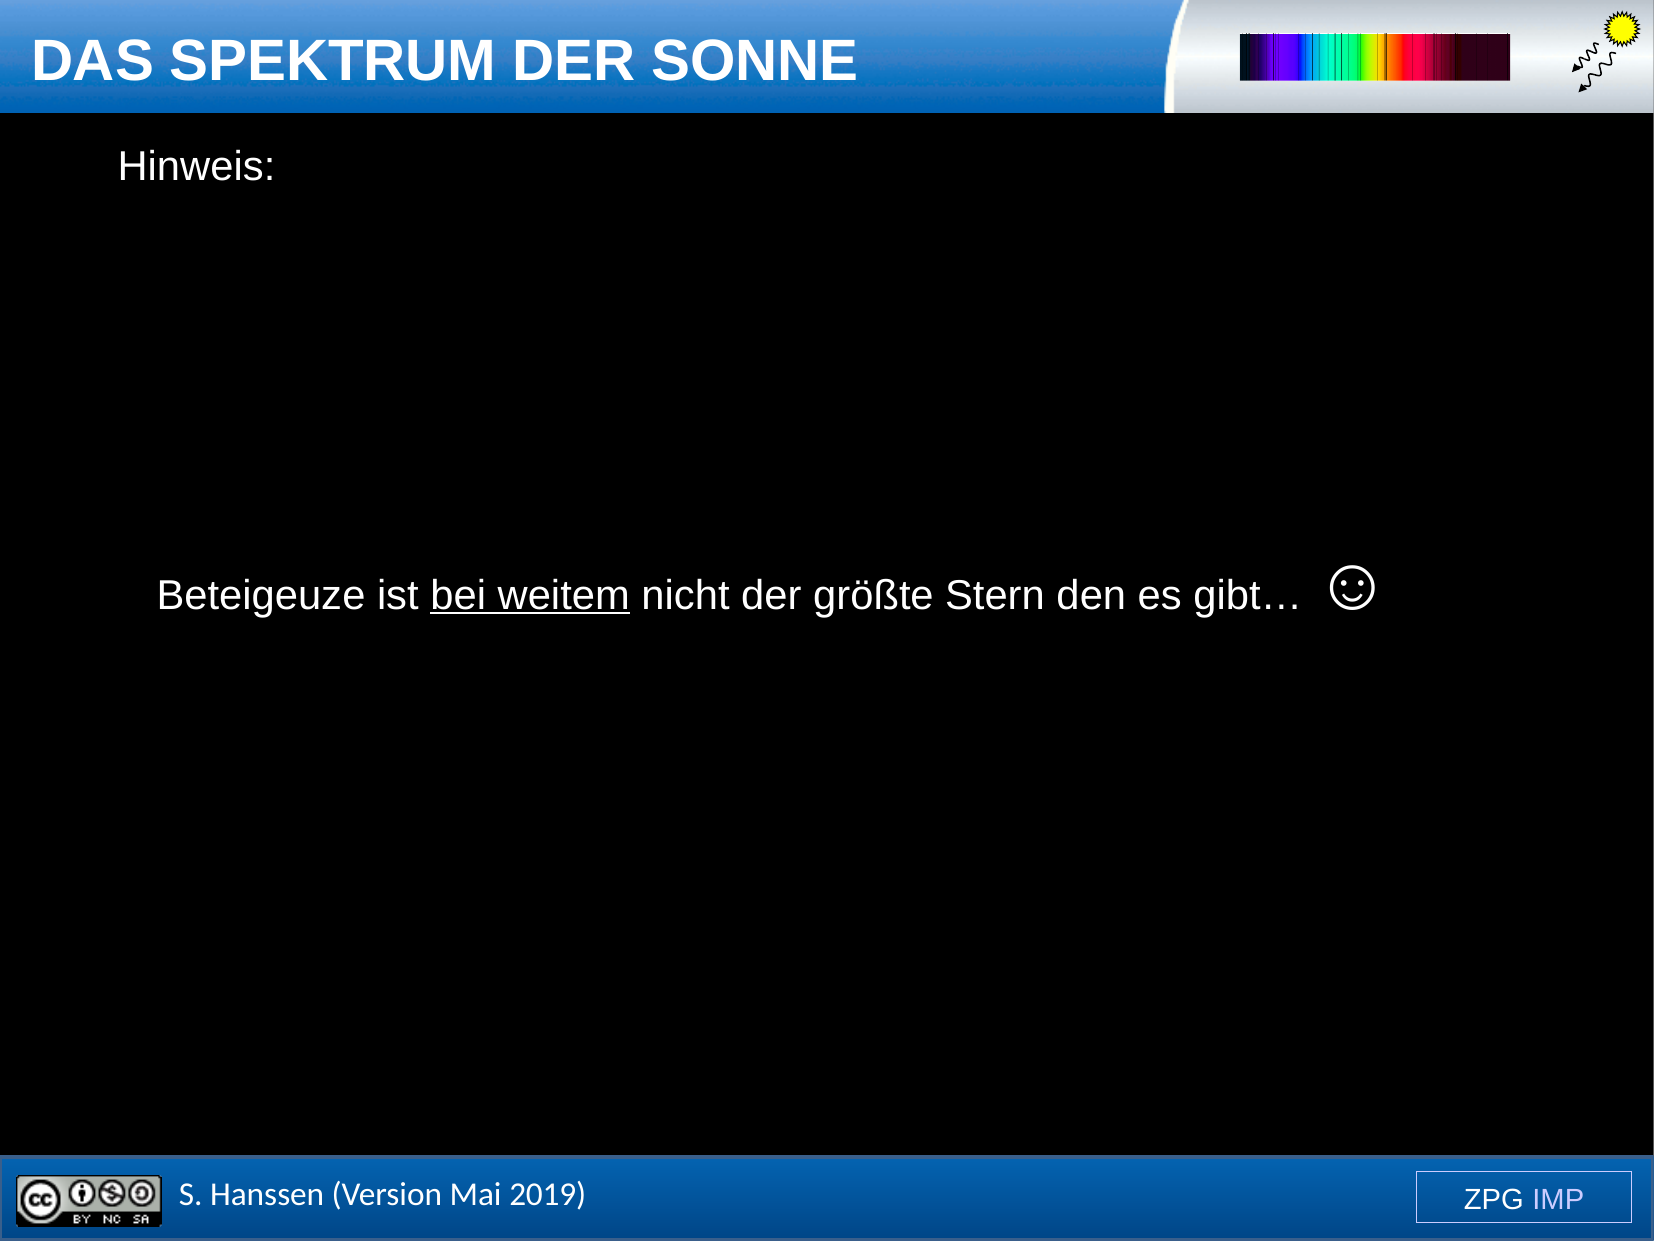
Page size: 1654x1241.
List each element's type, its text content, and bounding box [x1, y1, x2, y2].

picture [0, 0, 1654, 113]
picture [16, 1175, 162, 1227]
text_box Beteigeuze ist bei weitem nicht der größte Stern den es gibt… ☺ [140, 526, 1439, 633]
text_box Hinweis: [100, 130, 1593, 198]
